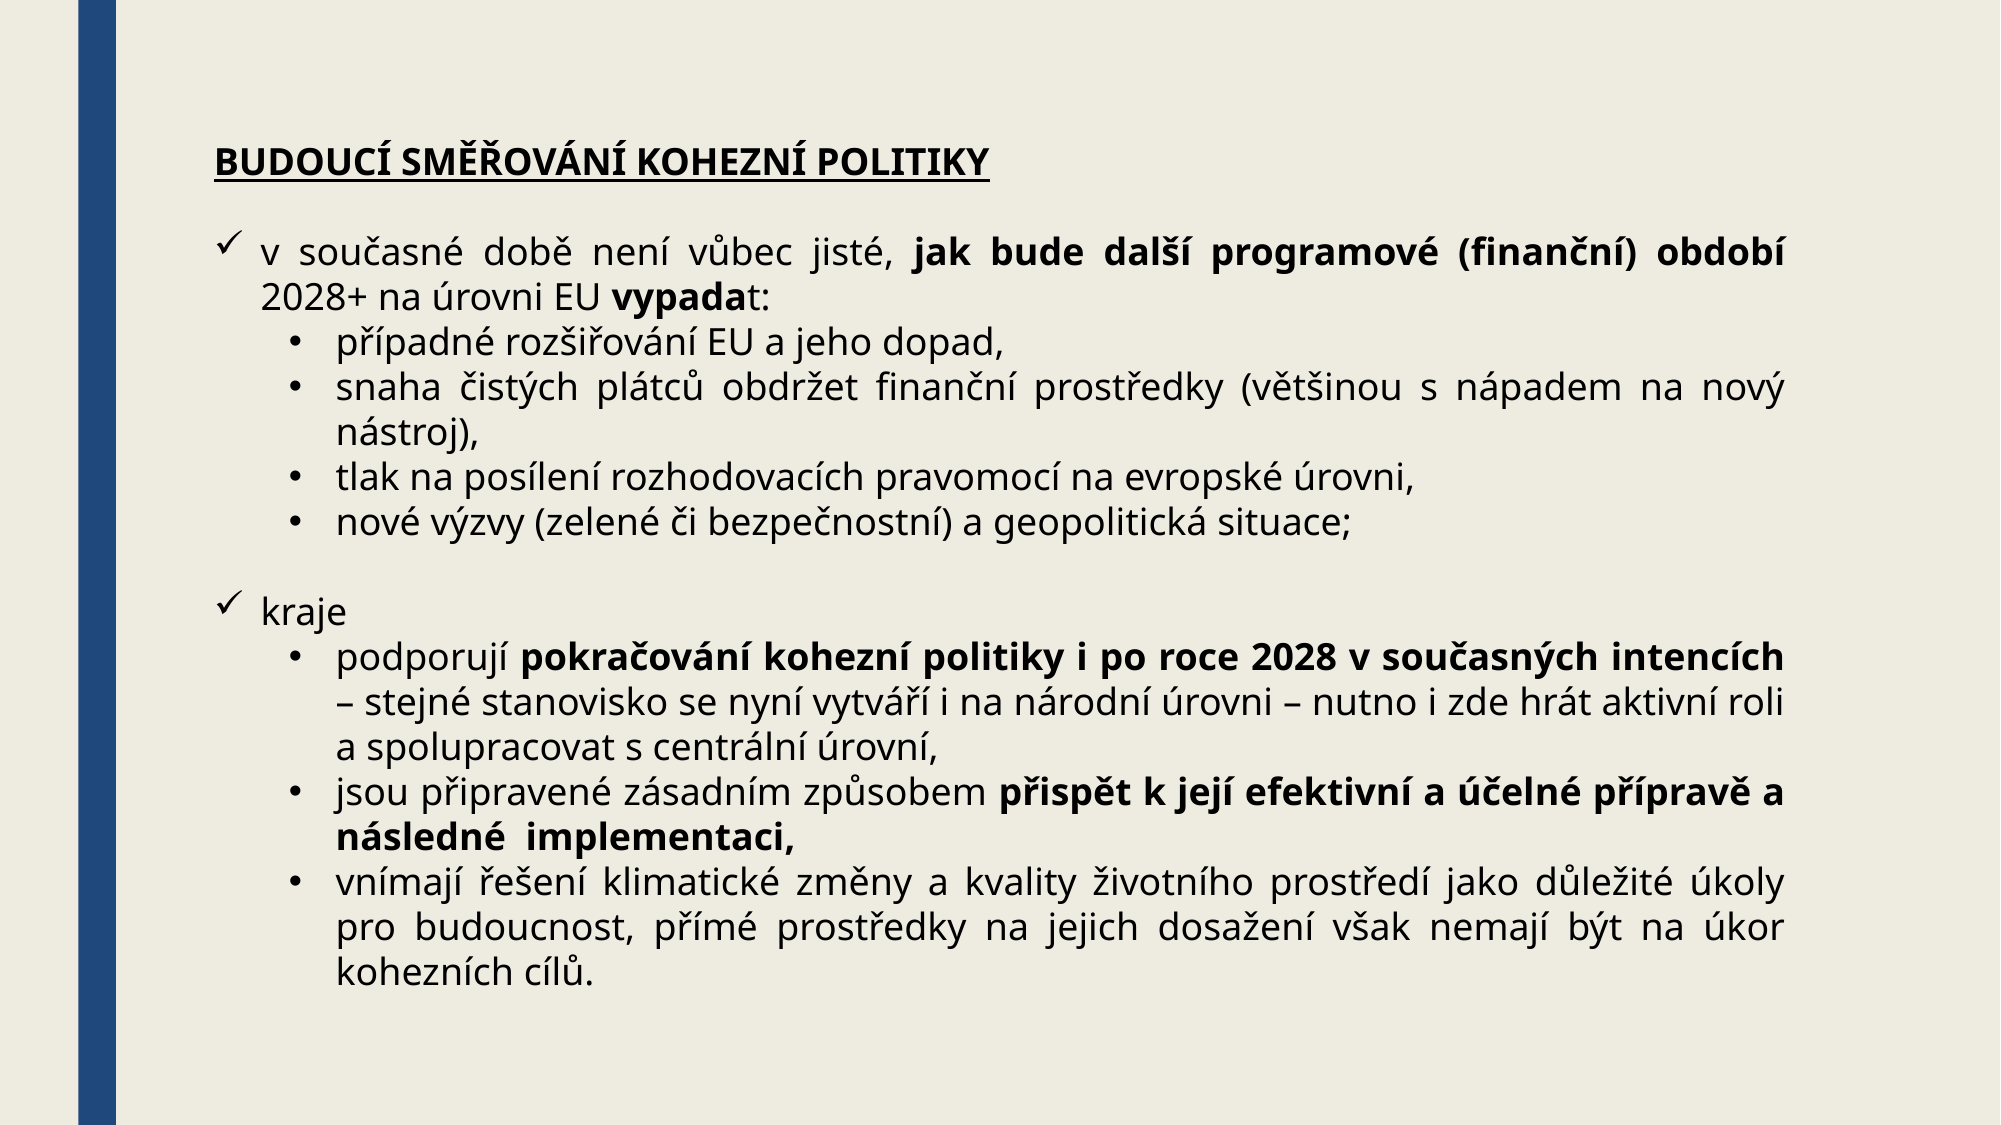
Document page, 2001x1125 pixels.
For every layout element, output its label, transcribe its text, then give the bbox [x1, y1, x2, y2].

text_box BUDOUCÍ SMĚŘOVÁNÍ KOHEZNÍ POLITIKY v současné době není vůbec jisté, jak bude další programové (finanční) období 2028+ na úrovni EU vypadat: případné rozšiřování EU a jeho dopad, snaha čistých plátců obdržet finanční prostředky (většinou s nápadem na nový nástroj), tlak na posílení rozhodovacích pravomocí na evropské úrovni, nové výzvy (zelené či bezpečnostní) a geopolitická situace; kraje podporují pokračování kohezní politiky i po roce 2028 v současných intencích – stejné stanovisko se nyní vytváří i na národní úrovni – nutno i zde hrát aktivní roli a spolupracovat s centrální úrovní, jsou připravené zásadním způsobem přispět k její efektivní a účelné přípravě a následné implementaci, vnímají řešení klimatické změny a kvality životního prostředí jako důležité úkoly pro budoucnost, přímé prostředky na jejich dosažení však nemají být na úkor kohezních cílů. [199, 85, 1801, 1046]
